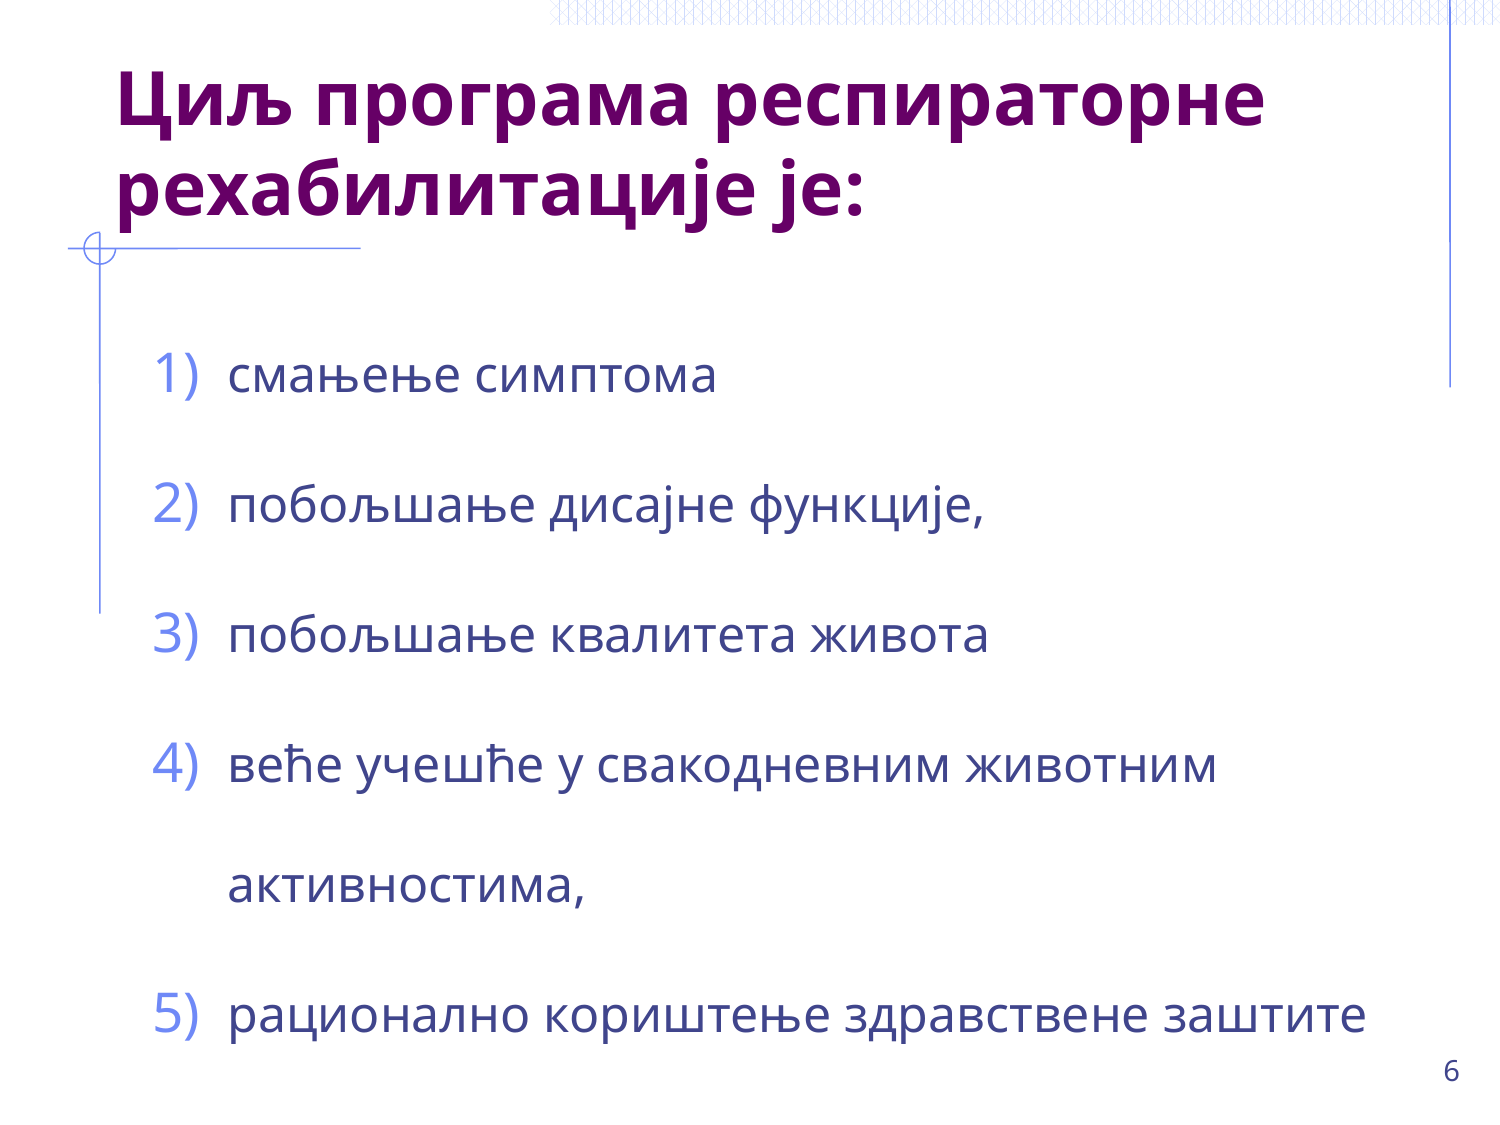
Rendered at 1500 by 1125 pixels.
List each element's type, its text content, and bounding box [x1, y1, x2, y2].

list смањење симптома побољшање дисајне функције, побољшање квалитета живота веће учешће у свакодневним животним активностима, рационално кориштење здравствене заштите [137, 274, 1413, 951]
slide_number 6 [1162, 1025, 1475, 1100]
title Циљ програма респираторне рехабилитације је: [99, 49, 1376, 238]
